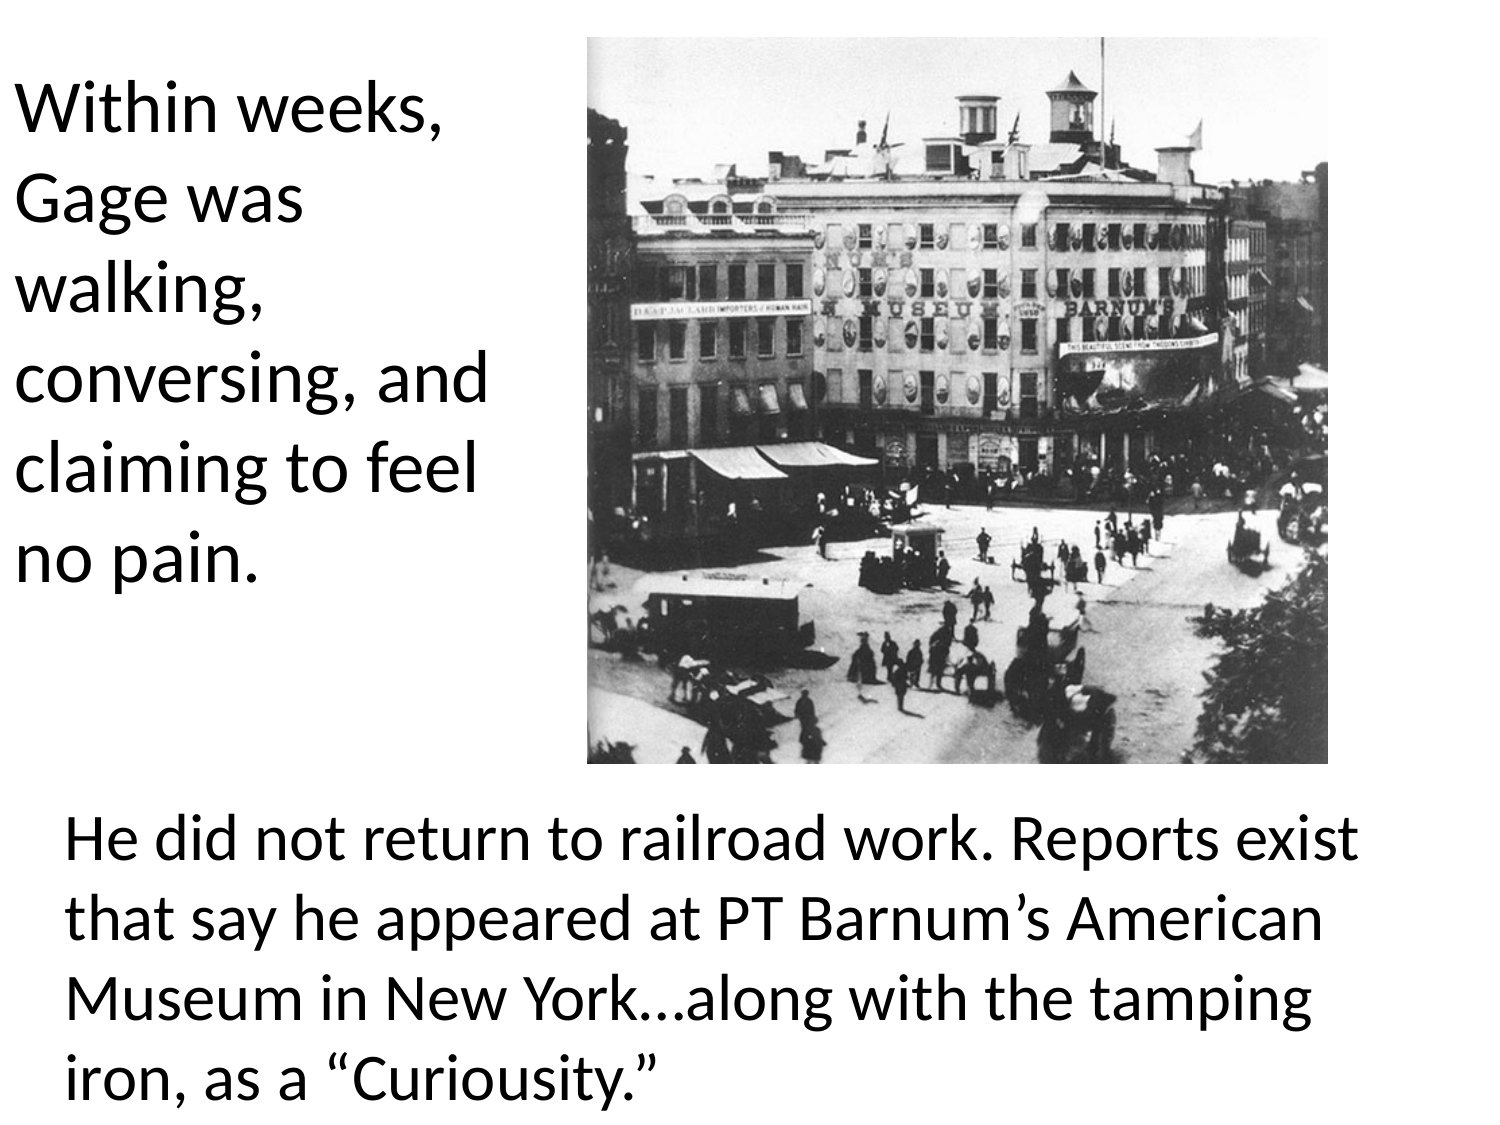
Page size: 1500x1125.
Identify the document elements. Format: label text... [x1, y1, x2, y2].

text_box Within weeks, Gage was walking, conversing, and claiming to feel no pain. [0, 49, 550, 605]
picture [587, 37, 1328, 764]
text_box He did not return to railroad work. Reports exist that say he appeared at PT Barnum’s American Museum in New York…along with the tamping iron, as a “Curiousity.” [50, 786, 1438, 1122]
